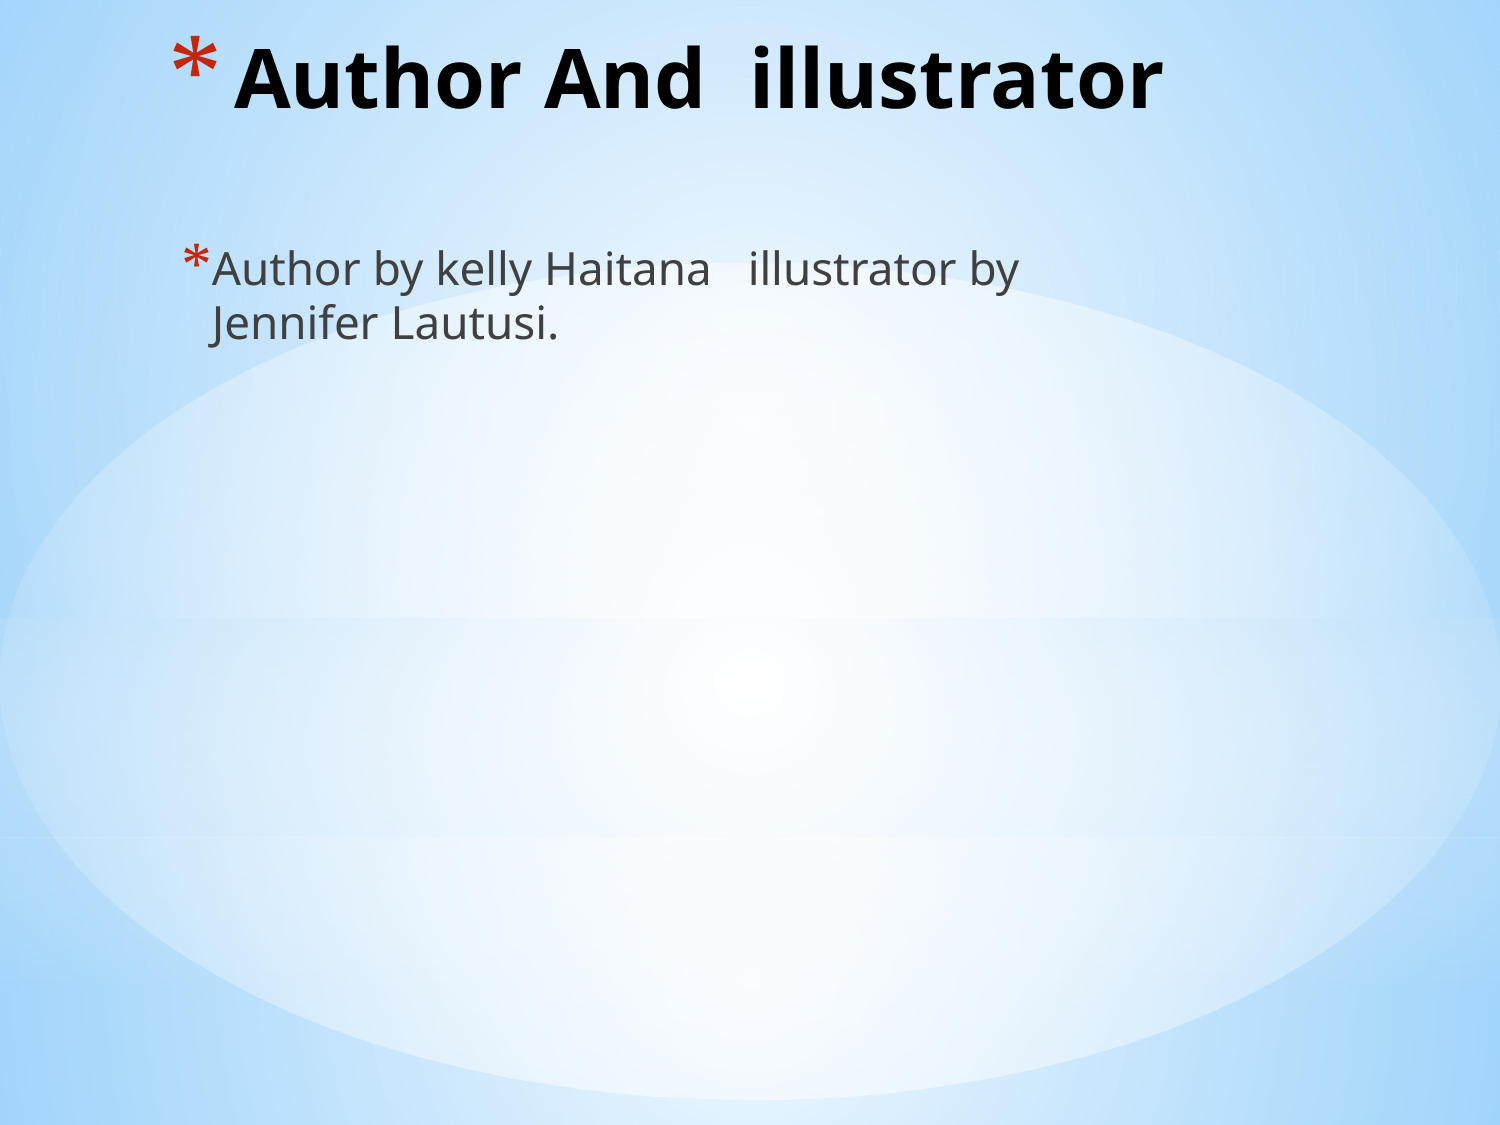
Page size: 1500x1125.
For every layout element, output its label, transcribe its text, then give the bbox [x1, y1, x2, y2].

list Author by kelly Haitana illustrator by Jennifer Lautusi. [159, 231, 1210, 802]
title Author And illustrator [112, 19, 1181, 207]
